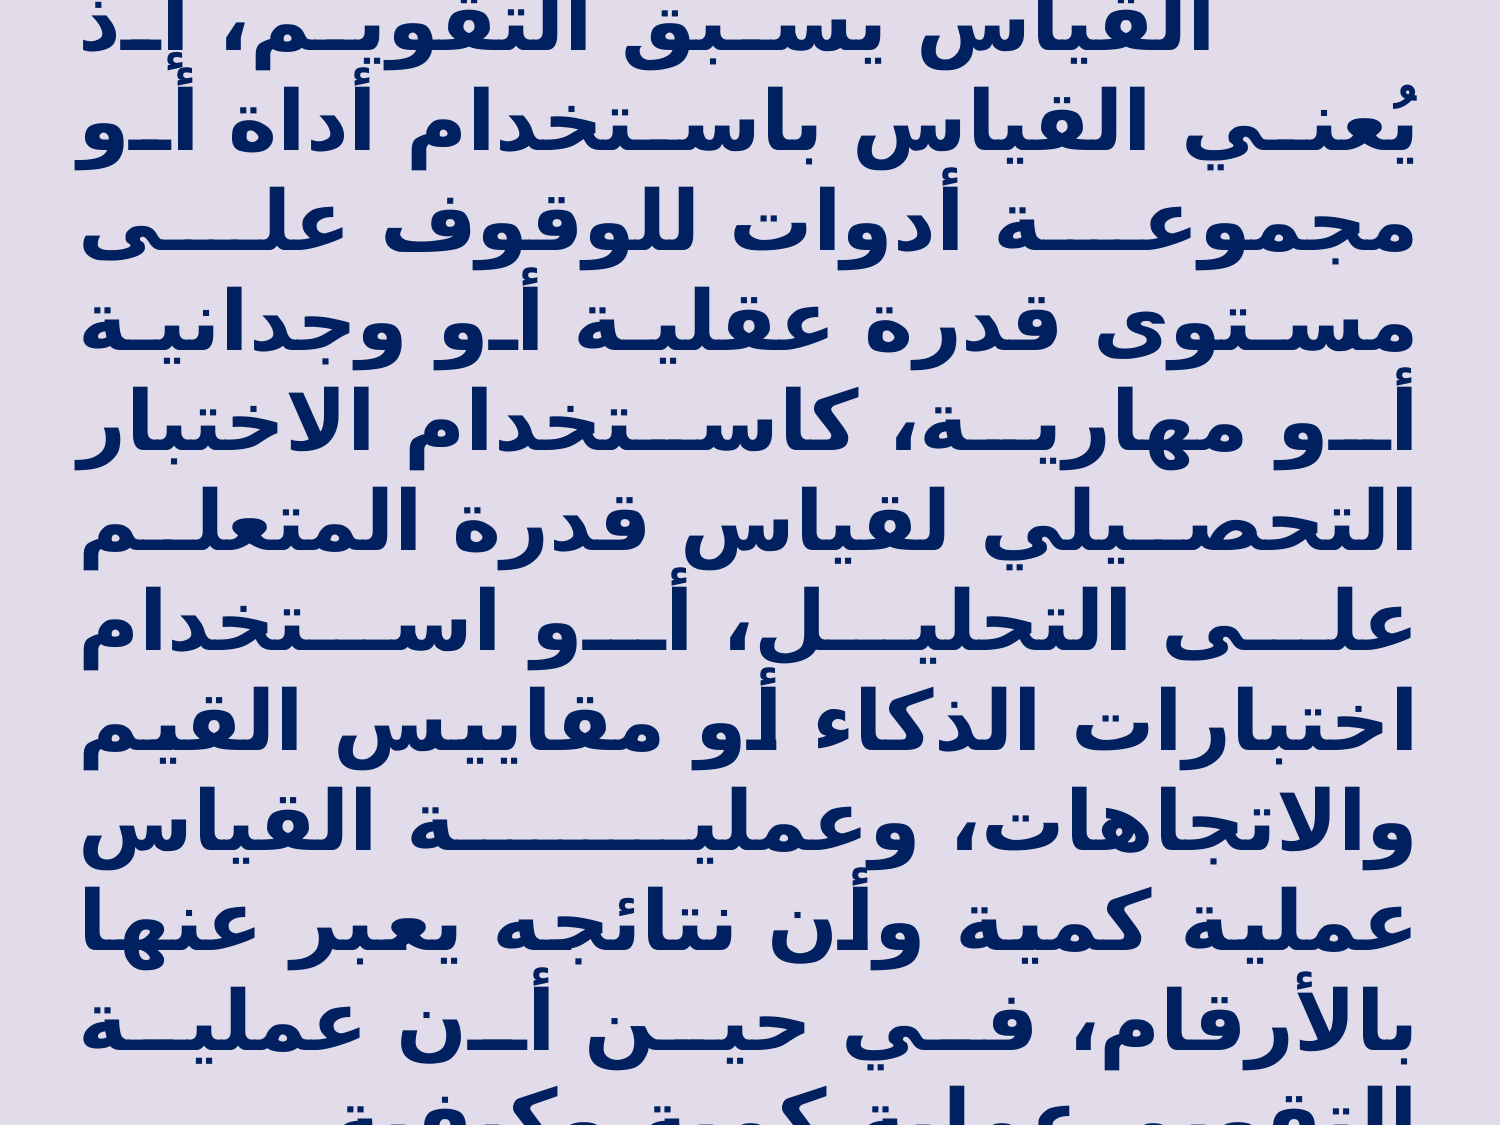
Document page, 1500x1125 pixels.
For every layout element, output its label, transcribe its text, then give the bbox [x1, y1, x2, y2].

text_box علاقة التقويم بالقياس: القياس يسبق التقويم، إذ يُعني القياس باستخدام أداة أو مجموعة أدوات للوقوف على مستوى قدرة عقلية أو وجدانية أو مهارية، كاستخدام الاختبار التحصيلي لقياس قدرة المتعلم على التحليل، أو استخدام اختبارات الذكاء أو مقاييس القيم والاتجاهات، وعملية القياس عملية كمية وأن نتائجه يعبر عنها بالأرقام، في حين أن عملية التقويم عملية كمية وكيفية. [63, 0, 1435, 1125]
